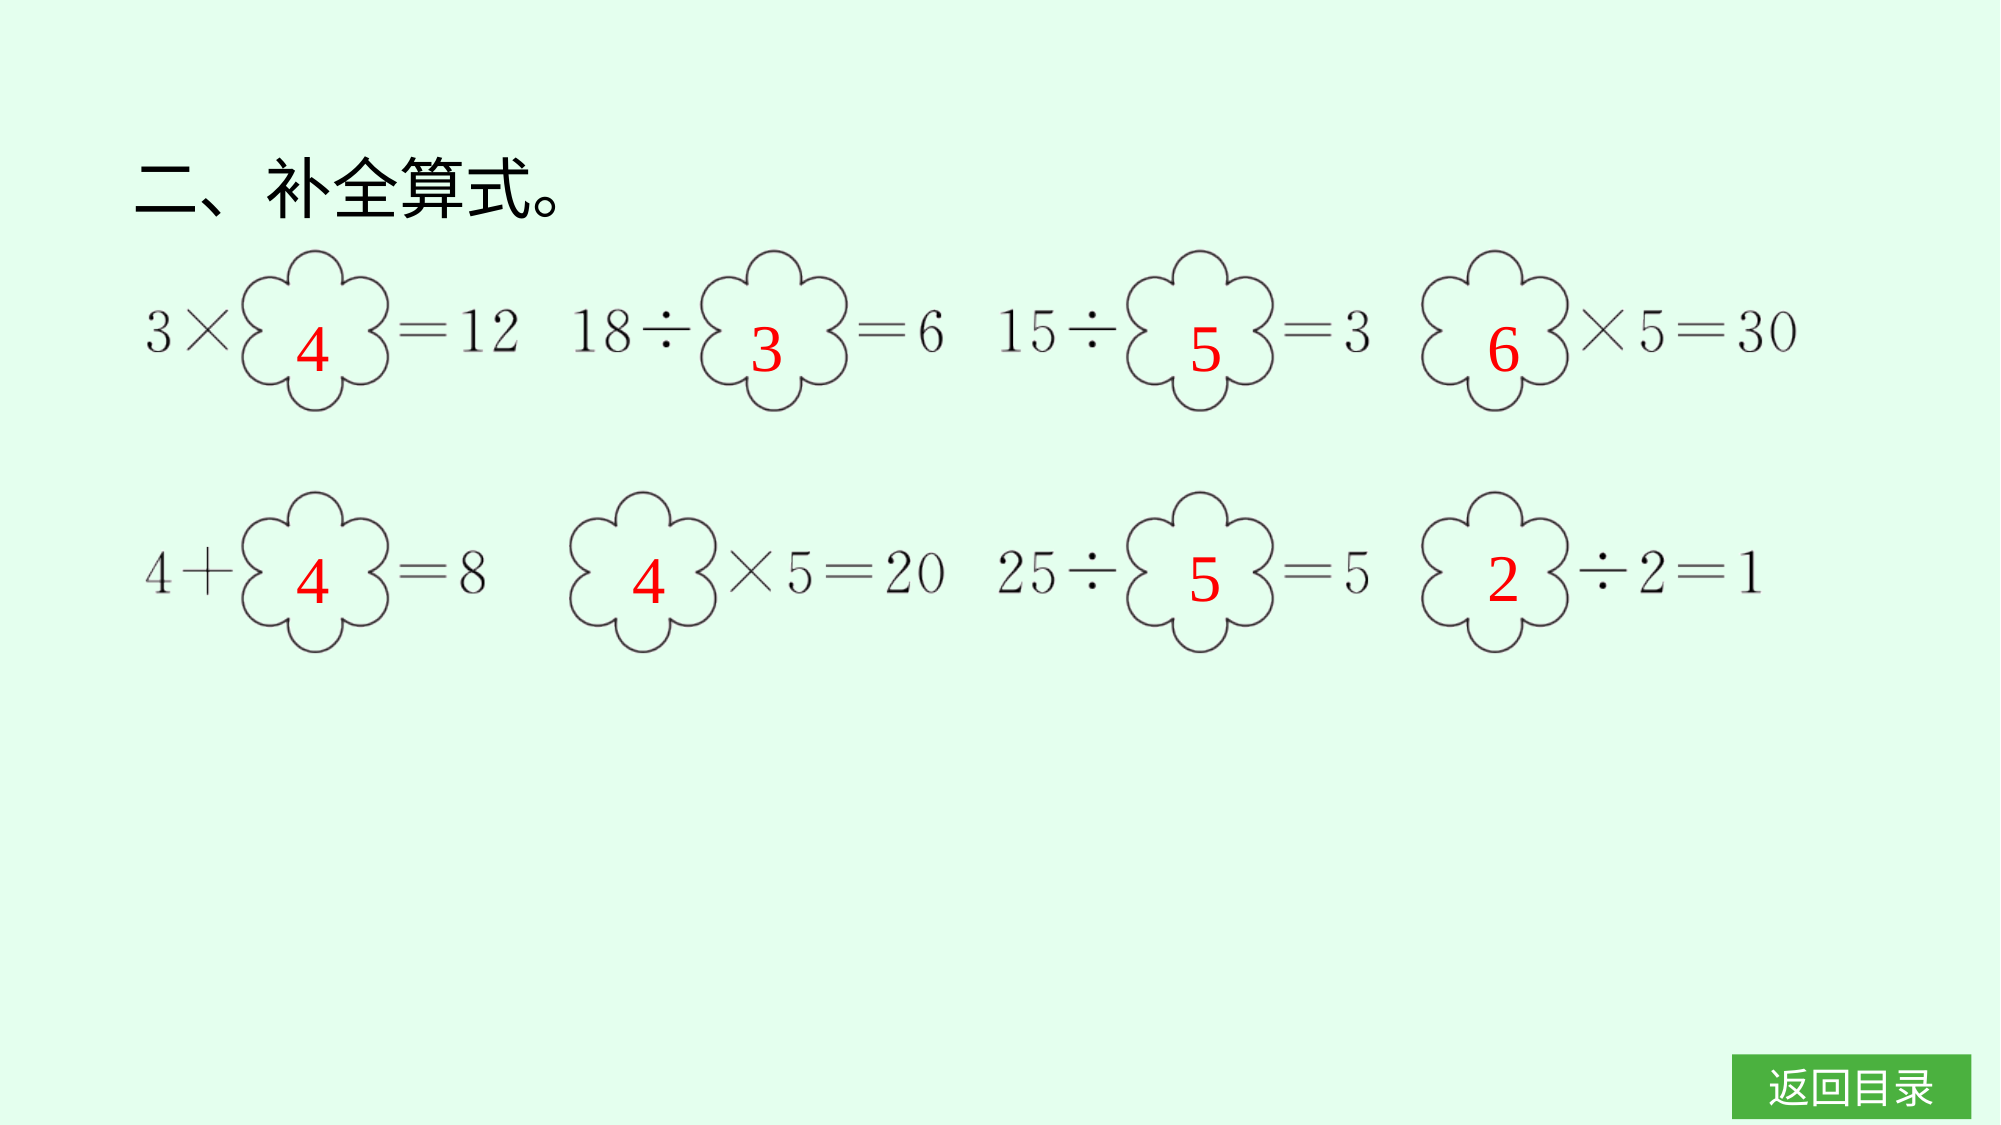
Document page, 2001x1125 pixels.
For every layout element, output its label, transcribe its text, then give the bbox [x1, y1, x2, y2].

text_box 二、补全算式。 [117, 123, 630, 235]
picture [113, 235, 1836, 674]
